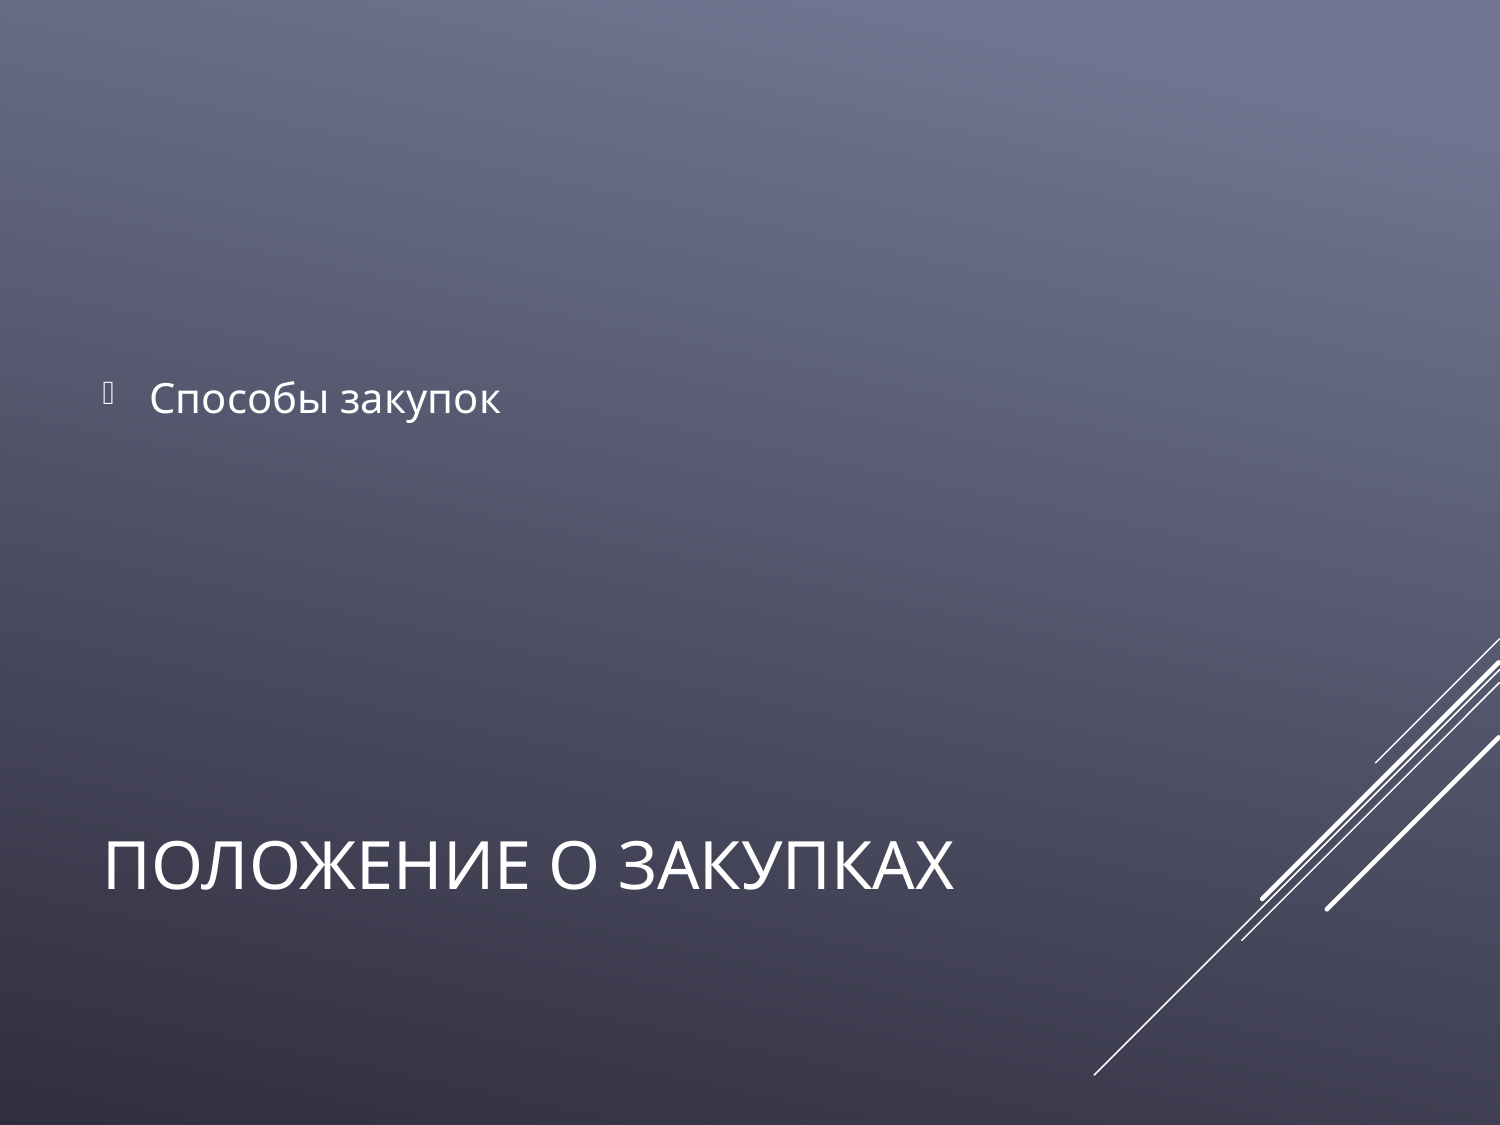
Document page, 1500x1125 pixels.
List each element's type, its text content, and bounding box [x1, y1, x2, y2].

list Способы закупок [87, 87, 1163, 706]
title Положение о закупках [87, 737, 1163, 988]
